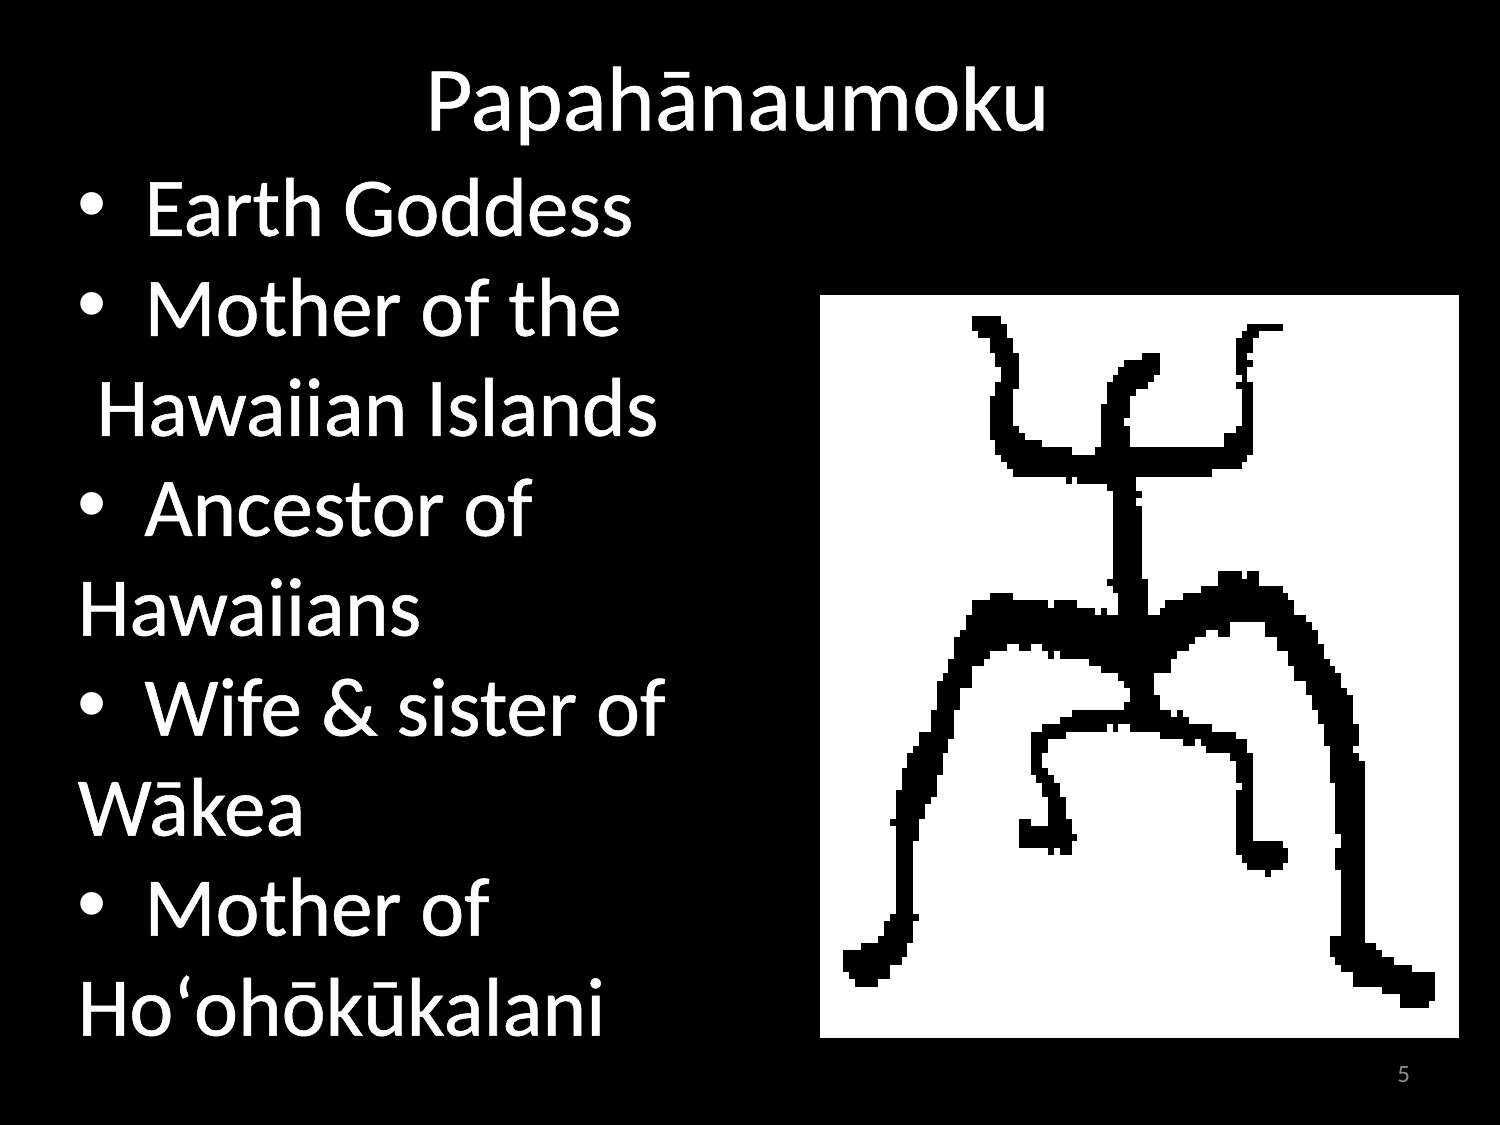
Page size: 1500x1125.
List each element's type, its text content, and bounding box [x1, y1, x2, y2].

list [596, 295, 1500, 1038]
title Papahānaumoku [62, 0, 1413, 188]
text_box Earth Goddess Mother of the Hawaiian Islands Ancestor of Hawaiians Wife & sister of Wākea Mother of Hoʻohōkūkalani [62, 144, 726, 1125]
slide_number 5 [1074, 1047, 1425, 1103]
